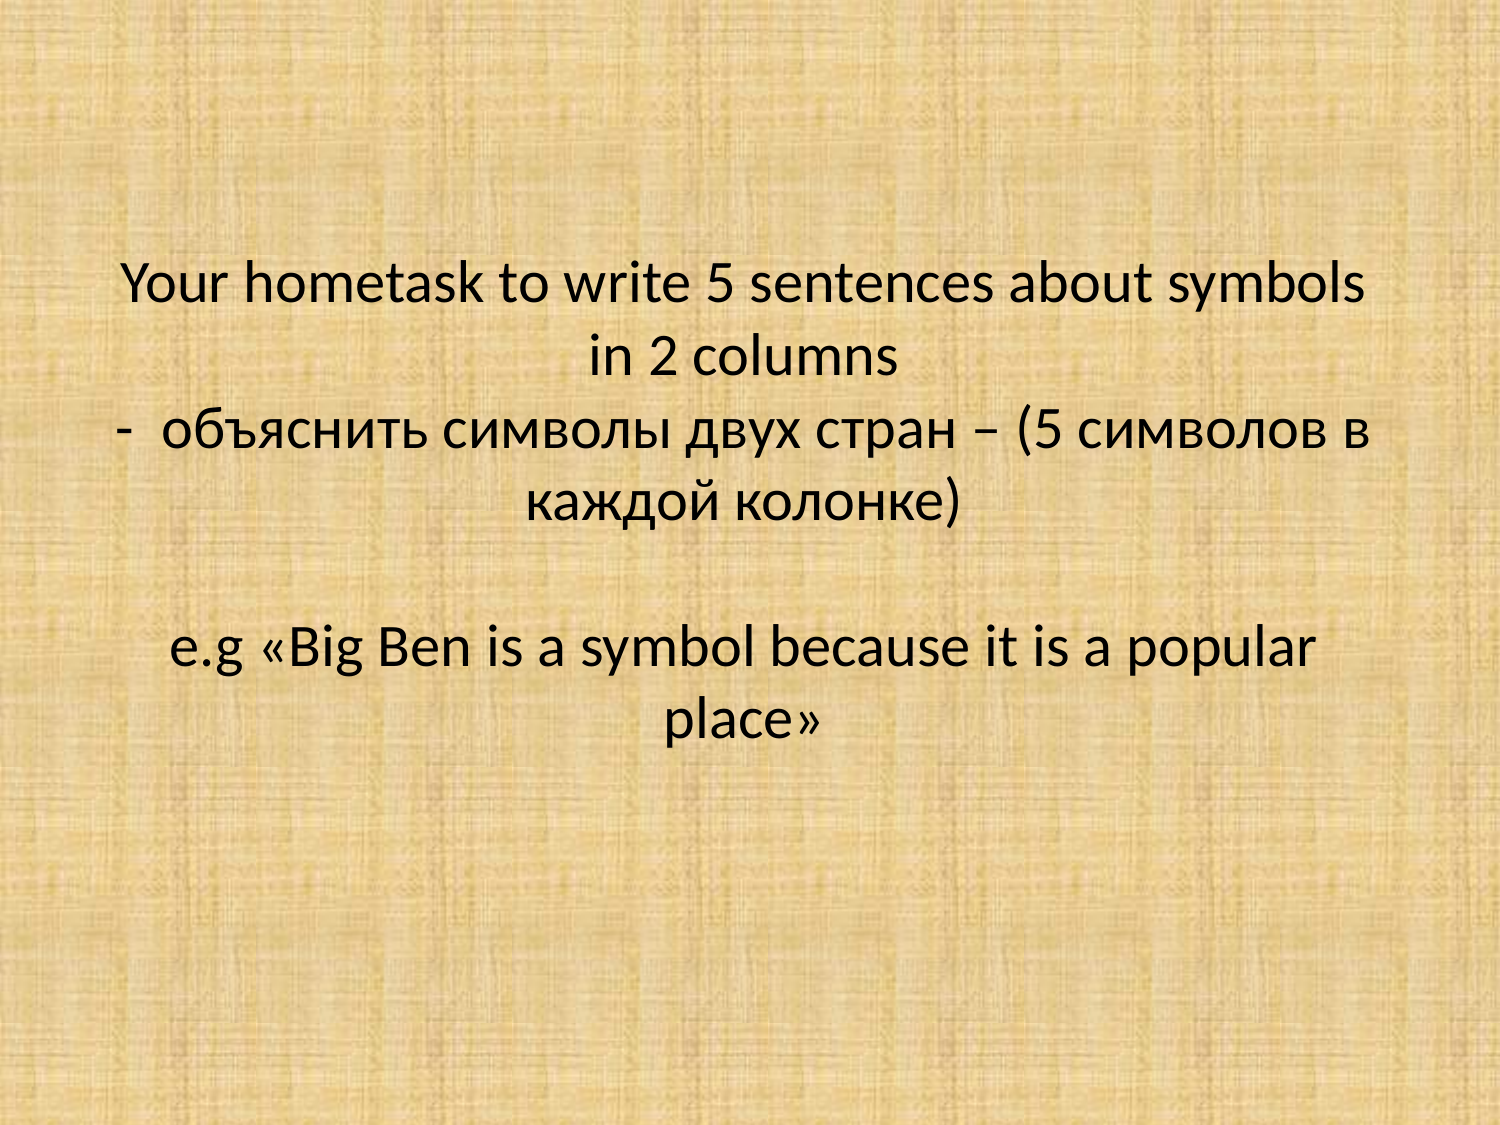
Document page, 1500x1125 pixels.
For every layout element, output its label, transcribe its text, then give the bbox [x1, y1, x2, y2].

picture [0, 0, 1500, 1125]
title Your hometask to write 5 sentences about symbols in 2 columns - объяснить символы двух стран – (5 символов в каждой колонке) e.g «Big Ben is a symbol because it is a popular place» [76, 231, 1412, 835]
